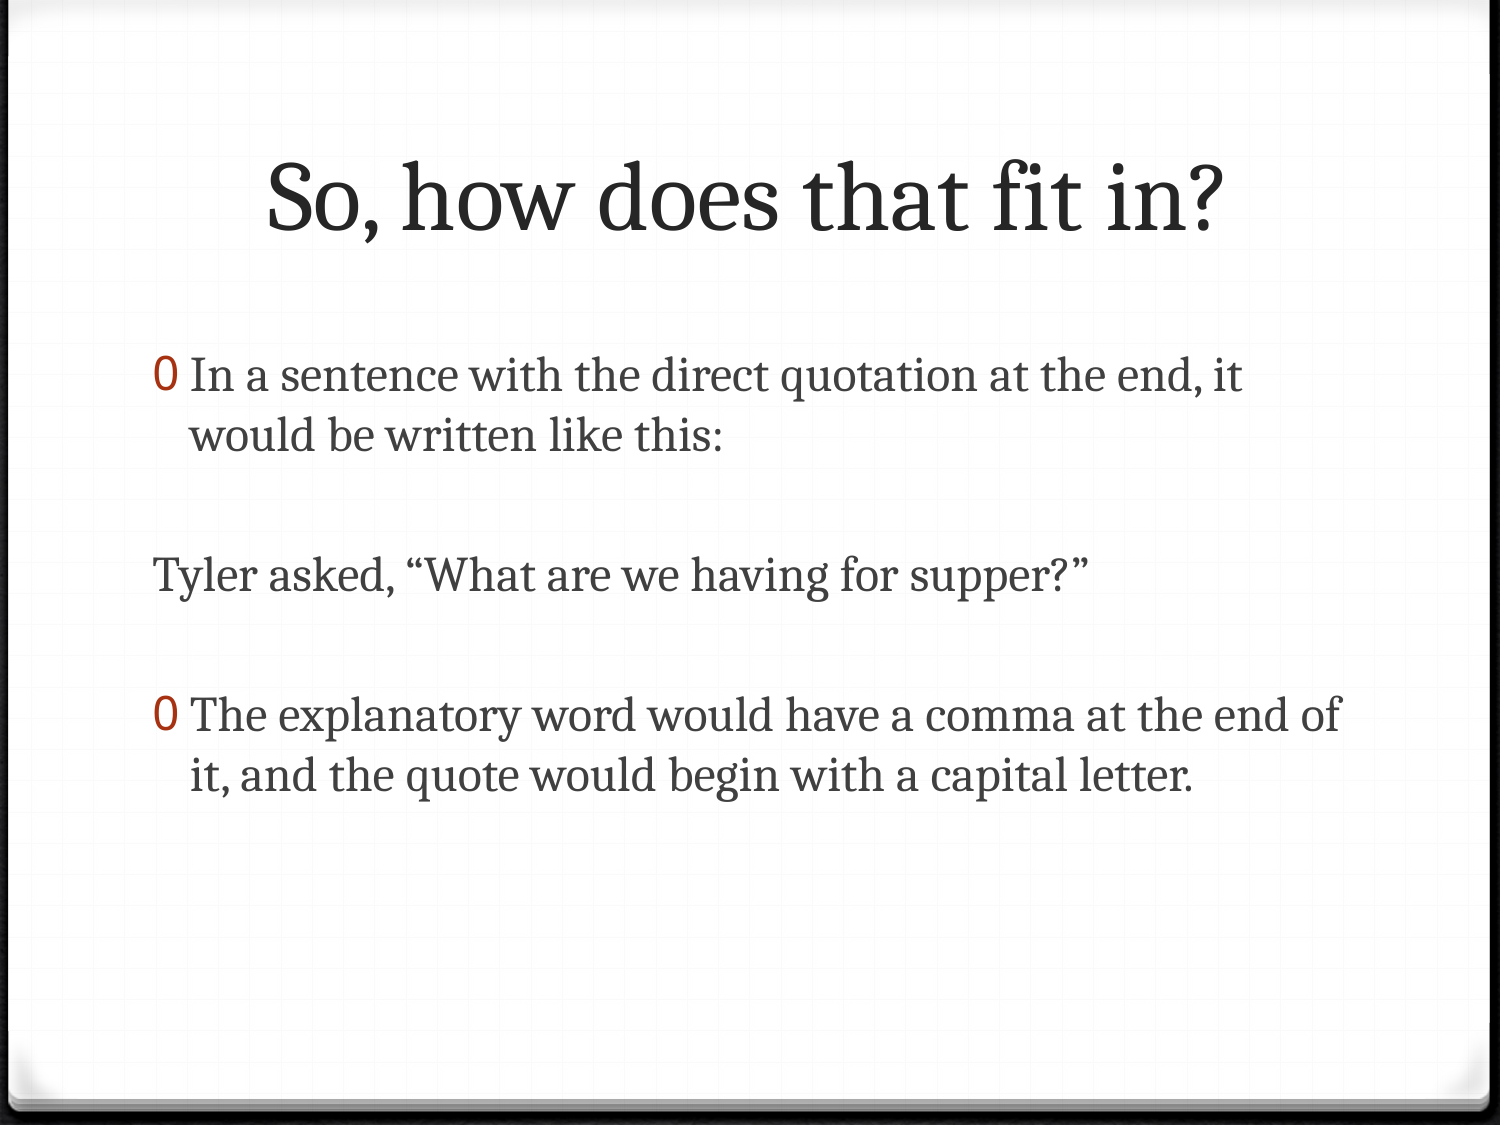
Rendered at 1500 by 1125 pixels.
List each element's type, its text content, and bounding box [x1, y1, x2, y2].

list In a sentence with the direct quotation at the end, it would be written like this: Tyler asked, “What are we having for supper?” The explanatory word would have a comma at the end of it, and the quote would begin with a capital letter. [137, 334, 1363, 983]
picture [0, 0, 1500, 1125]
title So, how does that fit in? [90, 71, 1410, 309]
